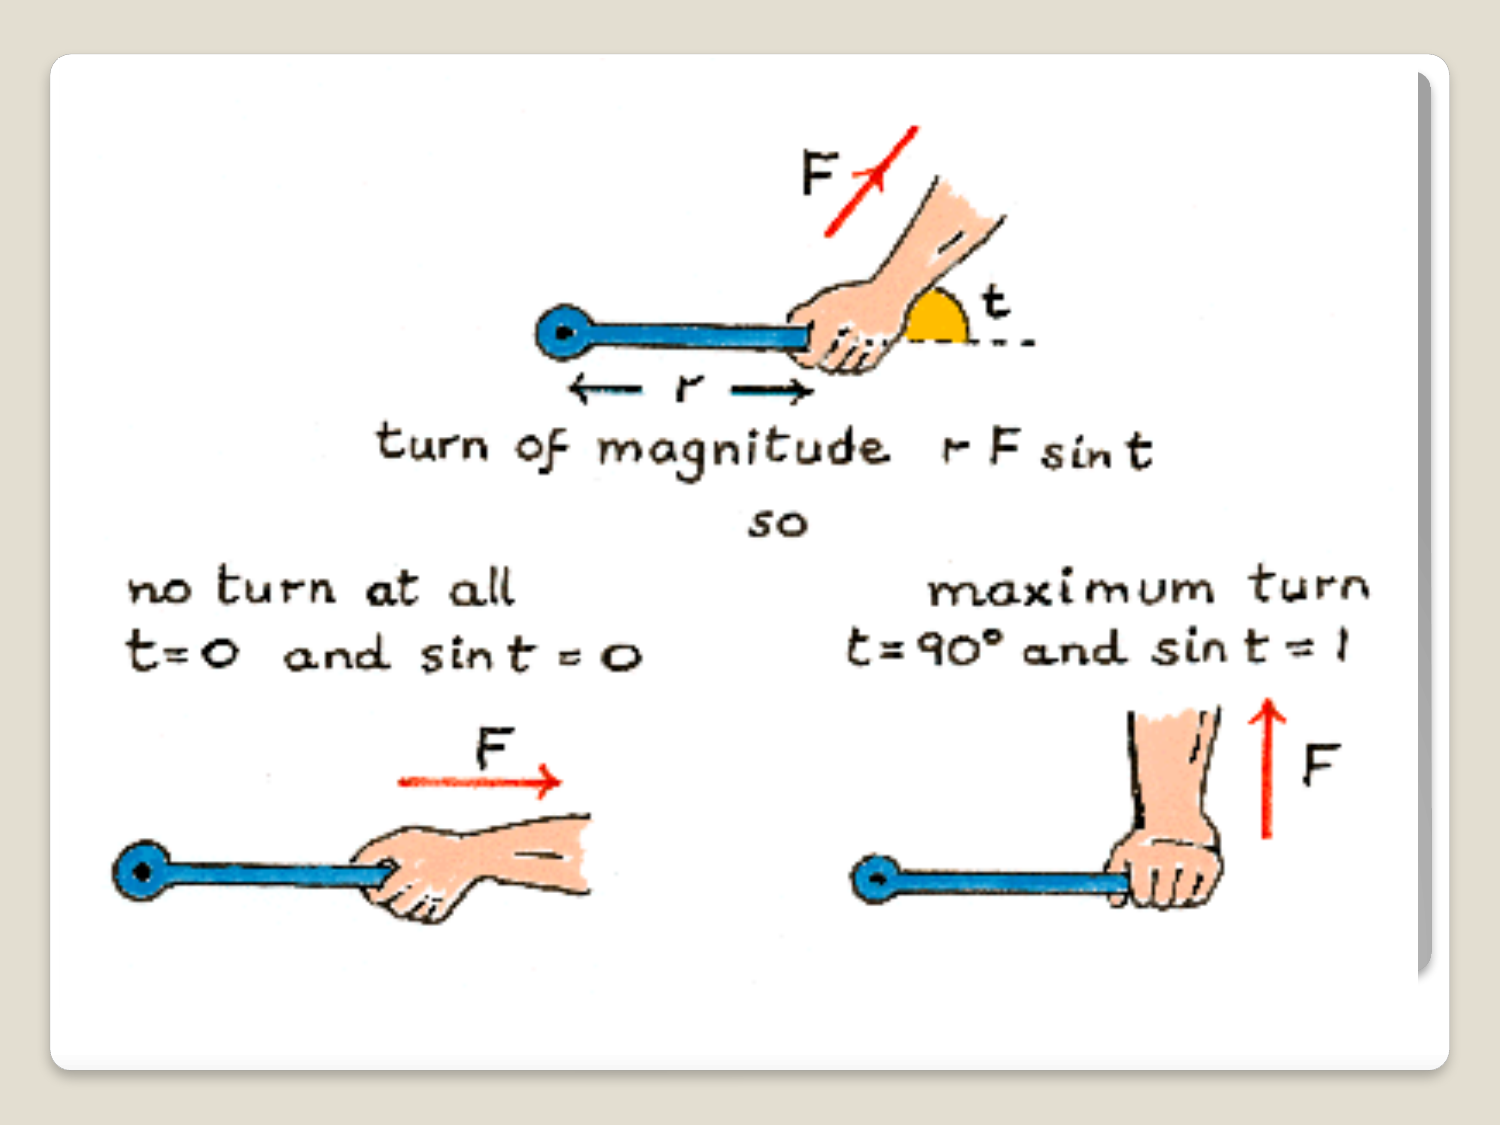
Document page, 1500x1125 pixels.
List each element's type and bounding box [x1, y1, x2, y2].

picture [58, 58, 1419, 1008]
